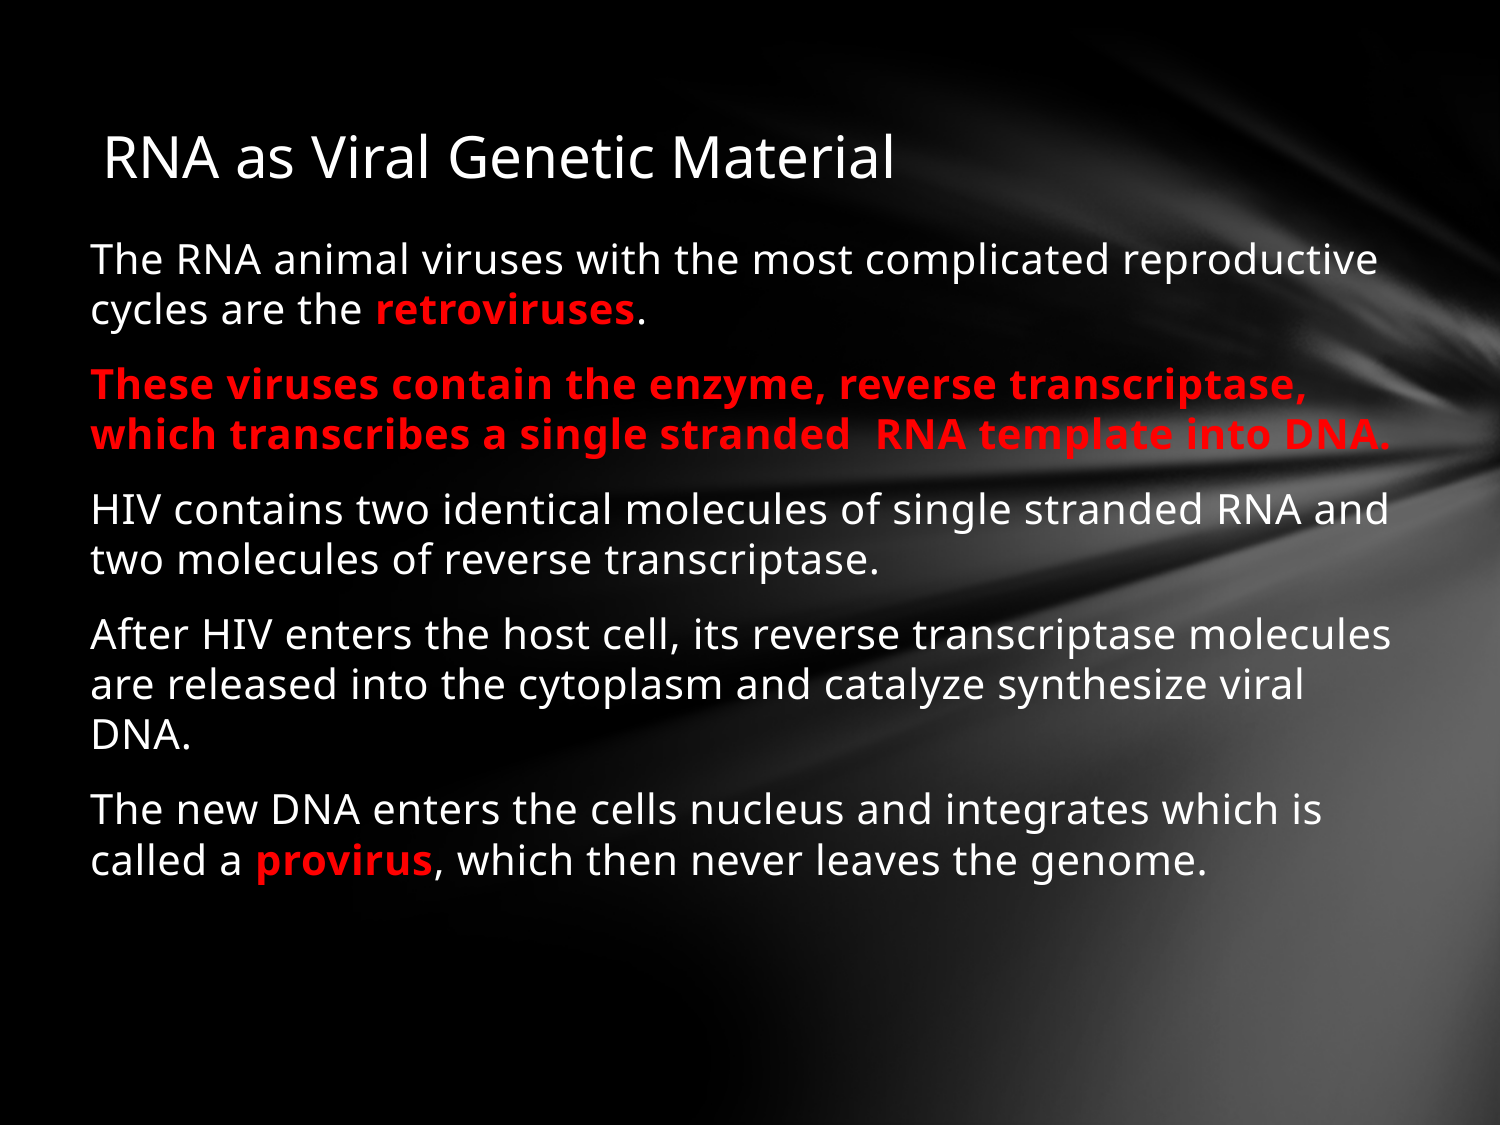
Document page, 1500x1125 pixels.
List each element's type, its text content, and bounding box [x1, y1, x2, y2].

list The RNA animal viruses with the most complicated reproductive cycles are the retroviruses. These viruses contain the enzyme, reverse transcriptase, which transcribes a single stranded RNA template into DNA. HIV contains two identical molecules of single stranded RNA and two molecules of reverse transcriptase. After HIV enters the host cell, its reverse transcriptase molecules are released into the cytoplasm and catalyze synthesize viral DNA. The new DNA enters the cells nucleus and integrates which is called a provirus, which then never leaves the genome. [75, 224, 1425, 1000]
text_box RNA as Viral Genetic Material [87, 112, 950, 198]
